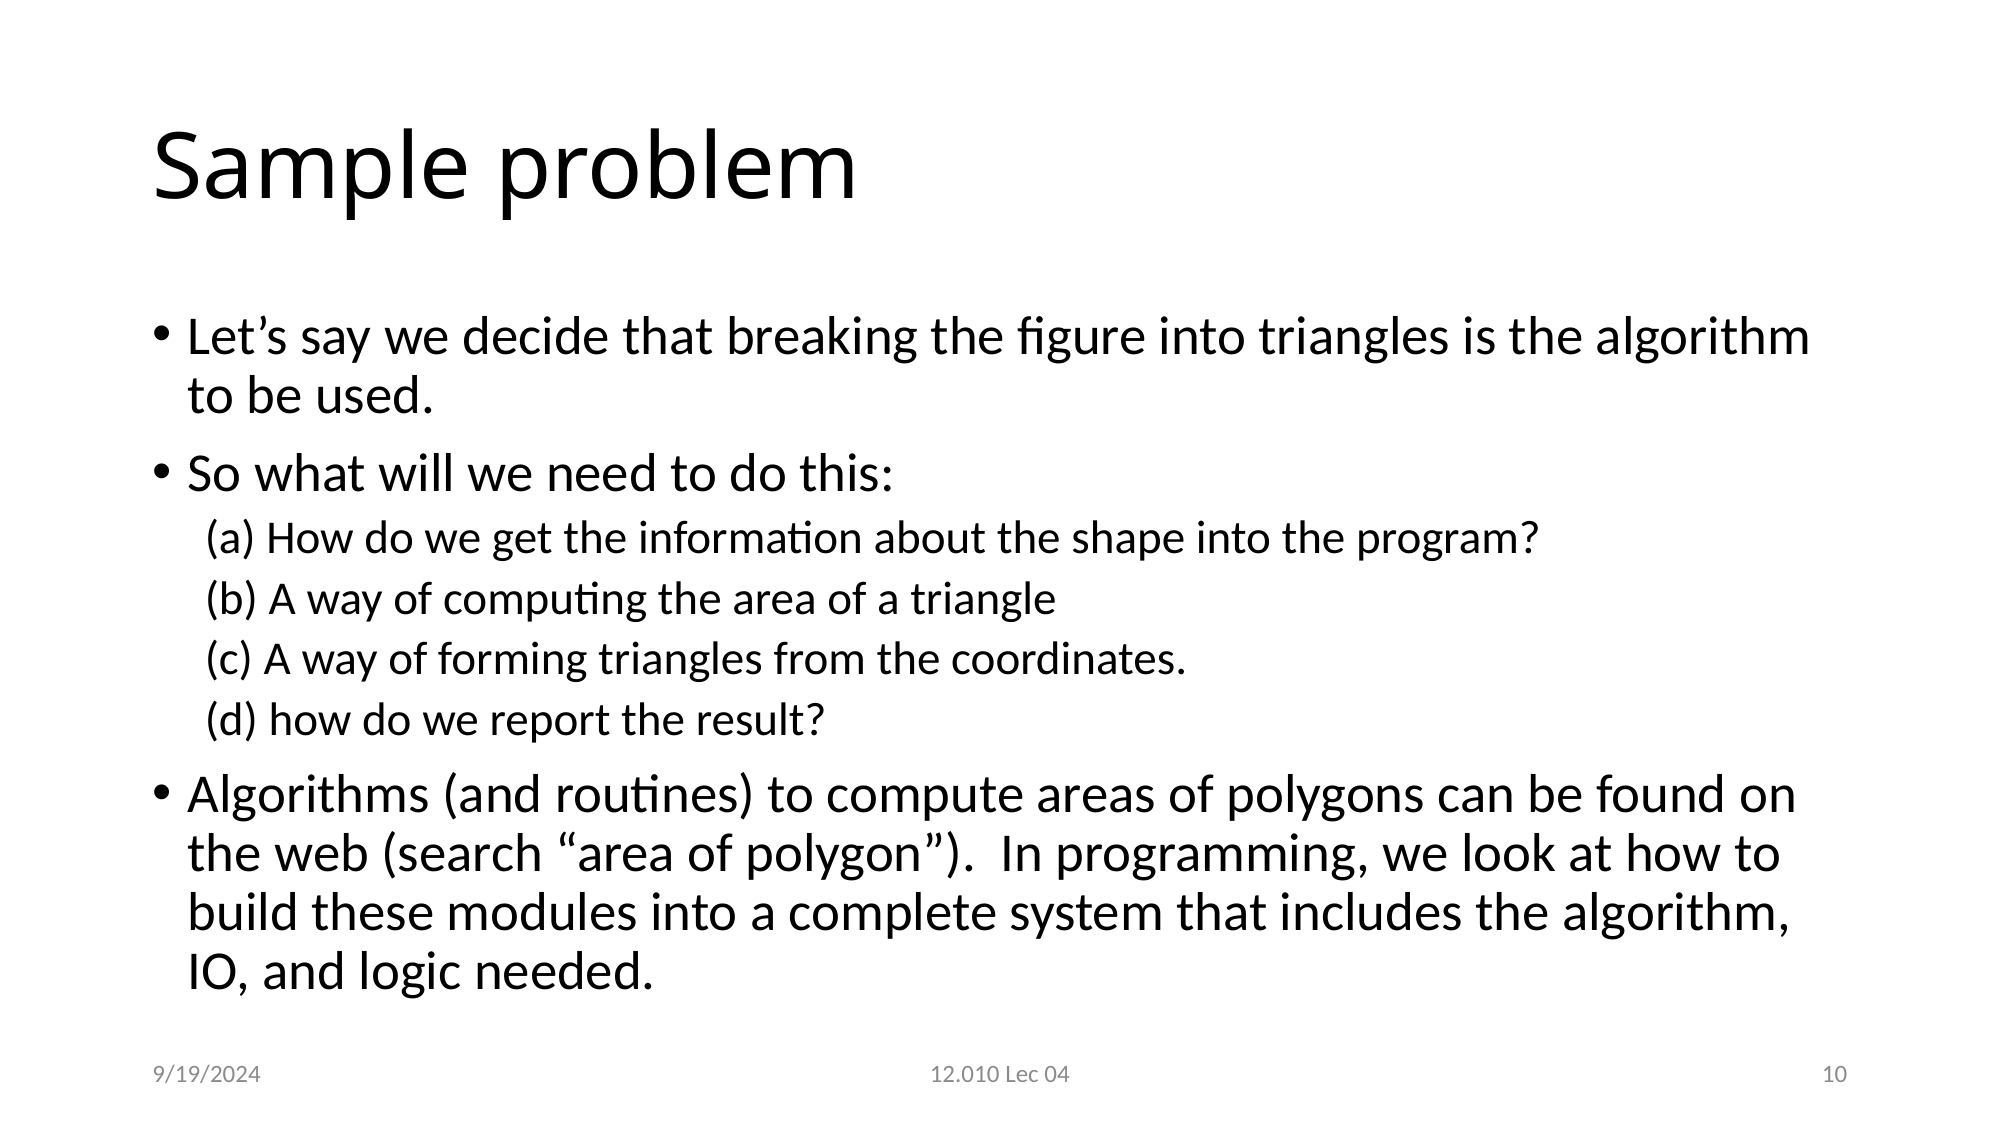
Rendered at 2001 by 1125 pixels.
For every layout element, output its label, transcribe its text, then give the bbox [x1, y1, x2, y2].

footer 12.010 Lec 04 [662, 1042, 1338, 1103]
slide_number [137, 1042, 588, 1103]
title Sample problem [137, 59, 1863, 278]
slide_number 10 [1412, 1042, 1863, 1103]
list Let’s say we decide that breaking the figure into triangles is the algorithm to be used. So what will we need to do this: (a) How do we get the information about the shape into the program? (b) A way of computing the area of a triangle (c) A way of forming triangles from the coordinates. (d) how do we report the result? Algorithms (and routines) to compute areas of polygons can be found on the web (search “area of polygon”). In programming, we look at how to build these modules into a complete system that includes the algorithm, IO, and logic needed. [137, 299, 1863, 1014]
